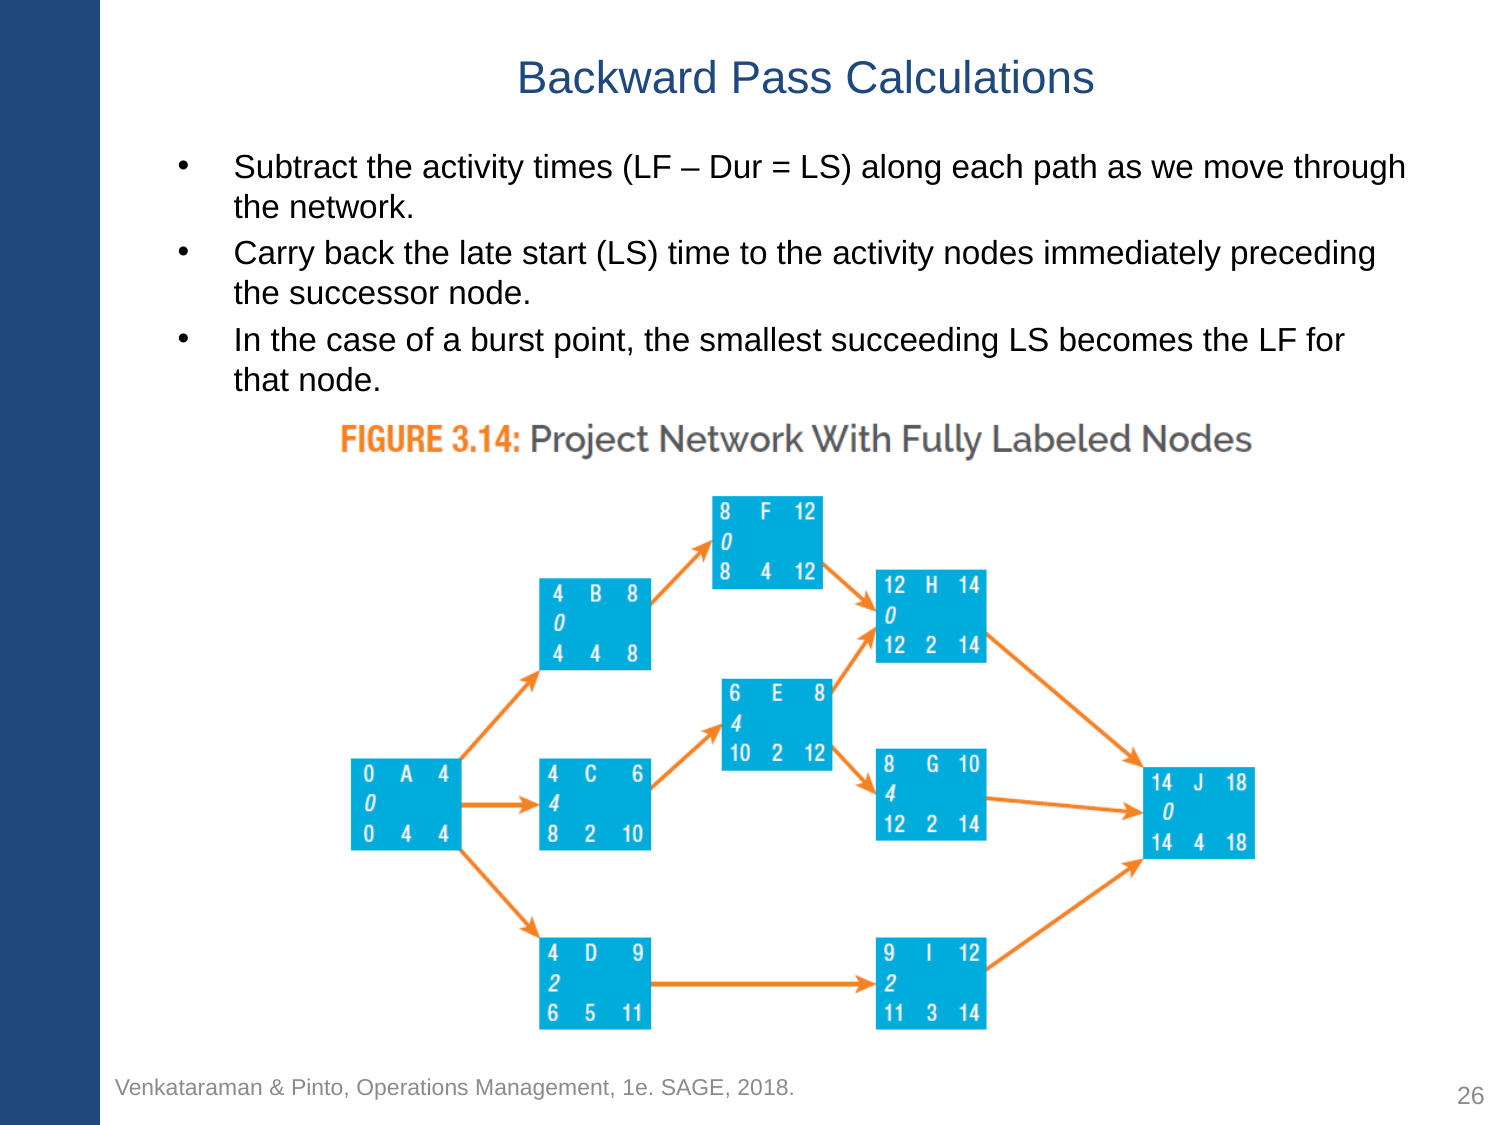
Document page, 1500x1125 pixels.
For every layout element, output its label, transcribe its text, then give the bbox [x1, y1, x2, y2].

slide_number 26 [1425, 1065, 1500, 1125]
title Backward Pass Calculations [174, 0, 1438, 150]
footer Venkataraman & Pinto, Operations Management, 1e. SAGE, 2018. [99, 1065, 1250, 1125]
list Subtract the activity times (LF – Dur = LS) along each path as we move through the network. Carry back the late start (LS) time to the activity nodes immediately preceding the successor node. In the case of a burst point, the smallest succeeding LS becomes the LF for that node. [162, 137, 1425, 450]
picture [324, 403, 1276, 1048]
